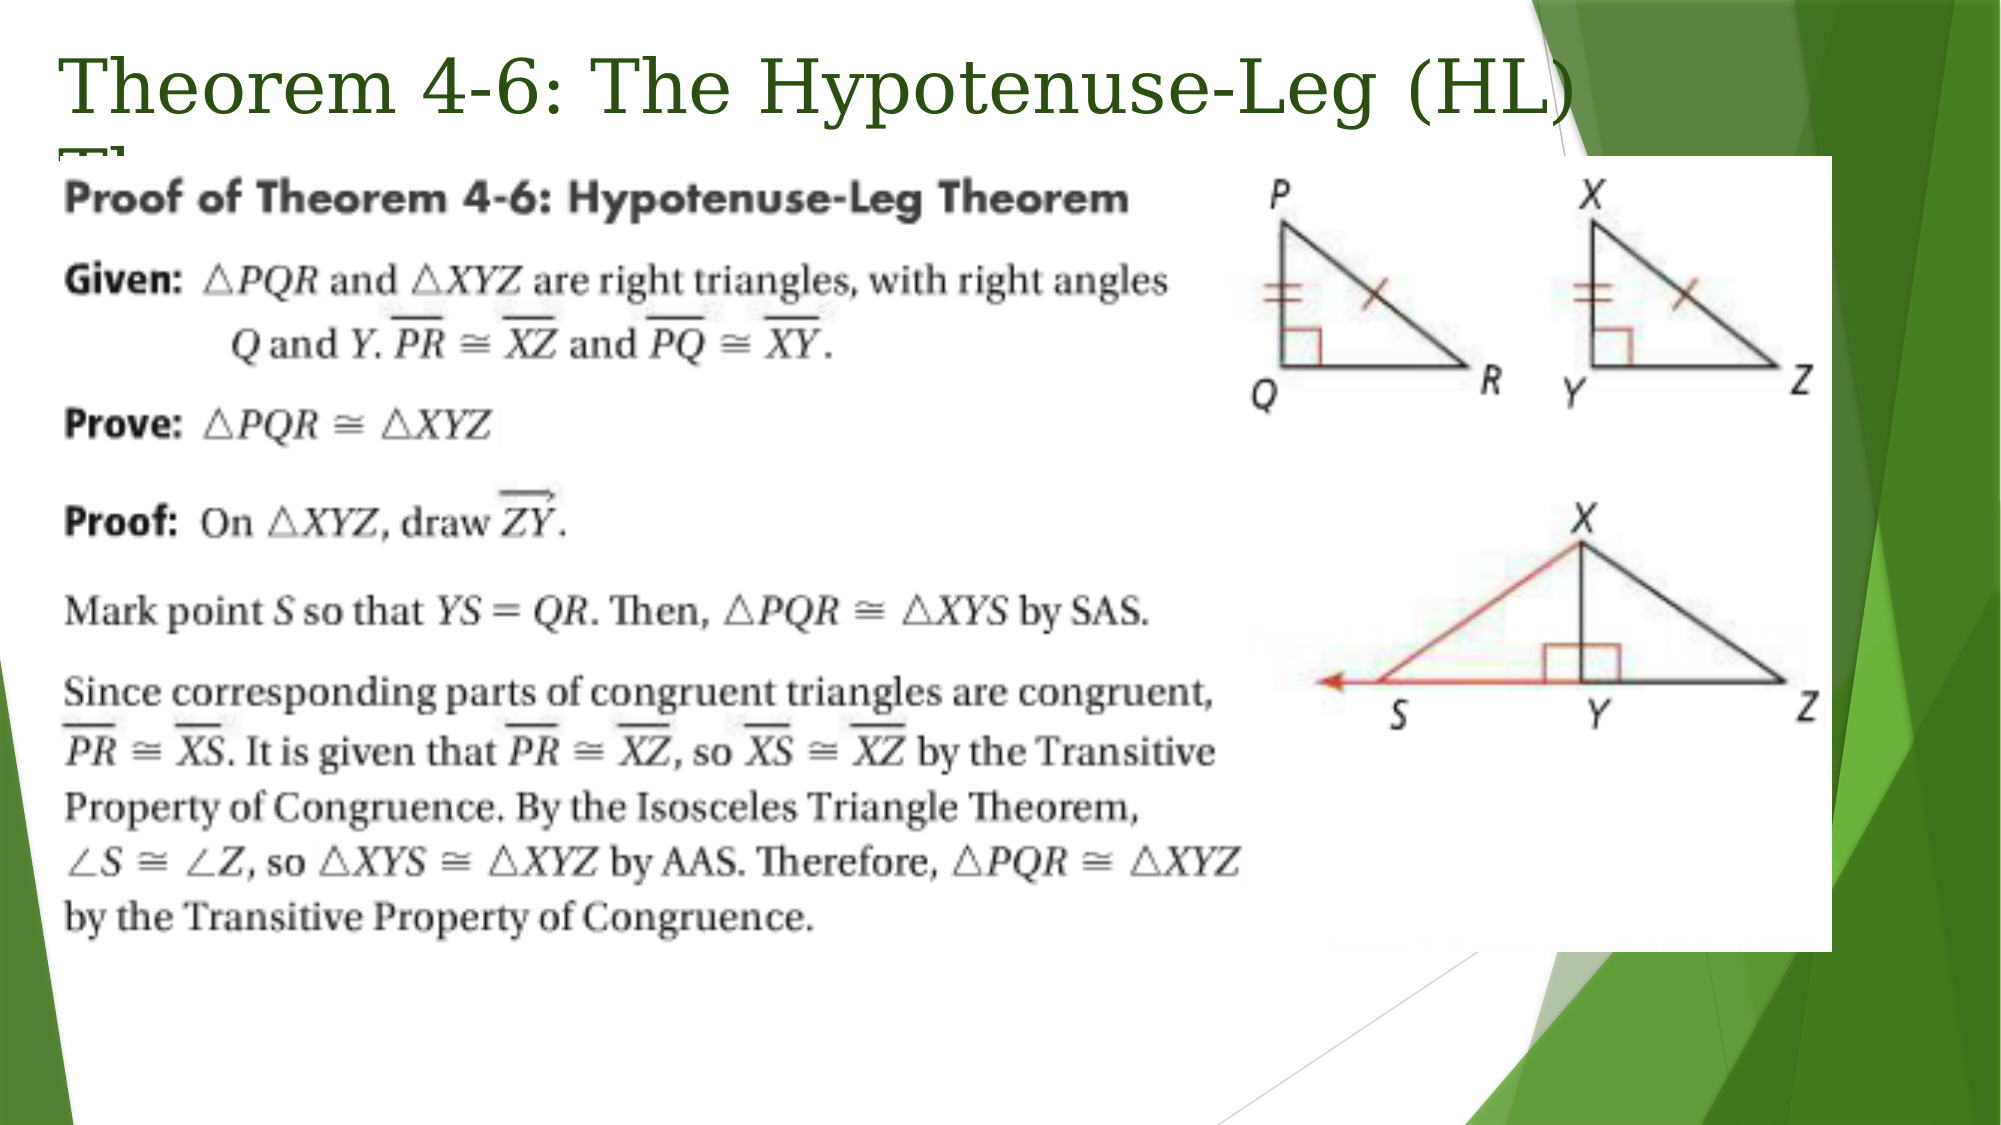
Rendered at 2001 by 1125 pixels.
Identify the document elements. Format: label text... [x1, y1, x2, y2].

title Theorem 4-6: The Hypotenuse-Leg (HL) Theorem [43, 30, 1687, 230]
picture [59, 155, 1833, 953]
